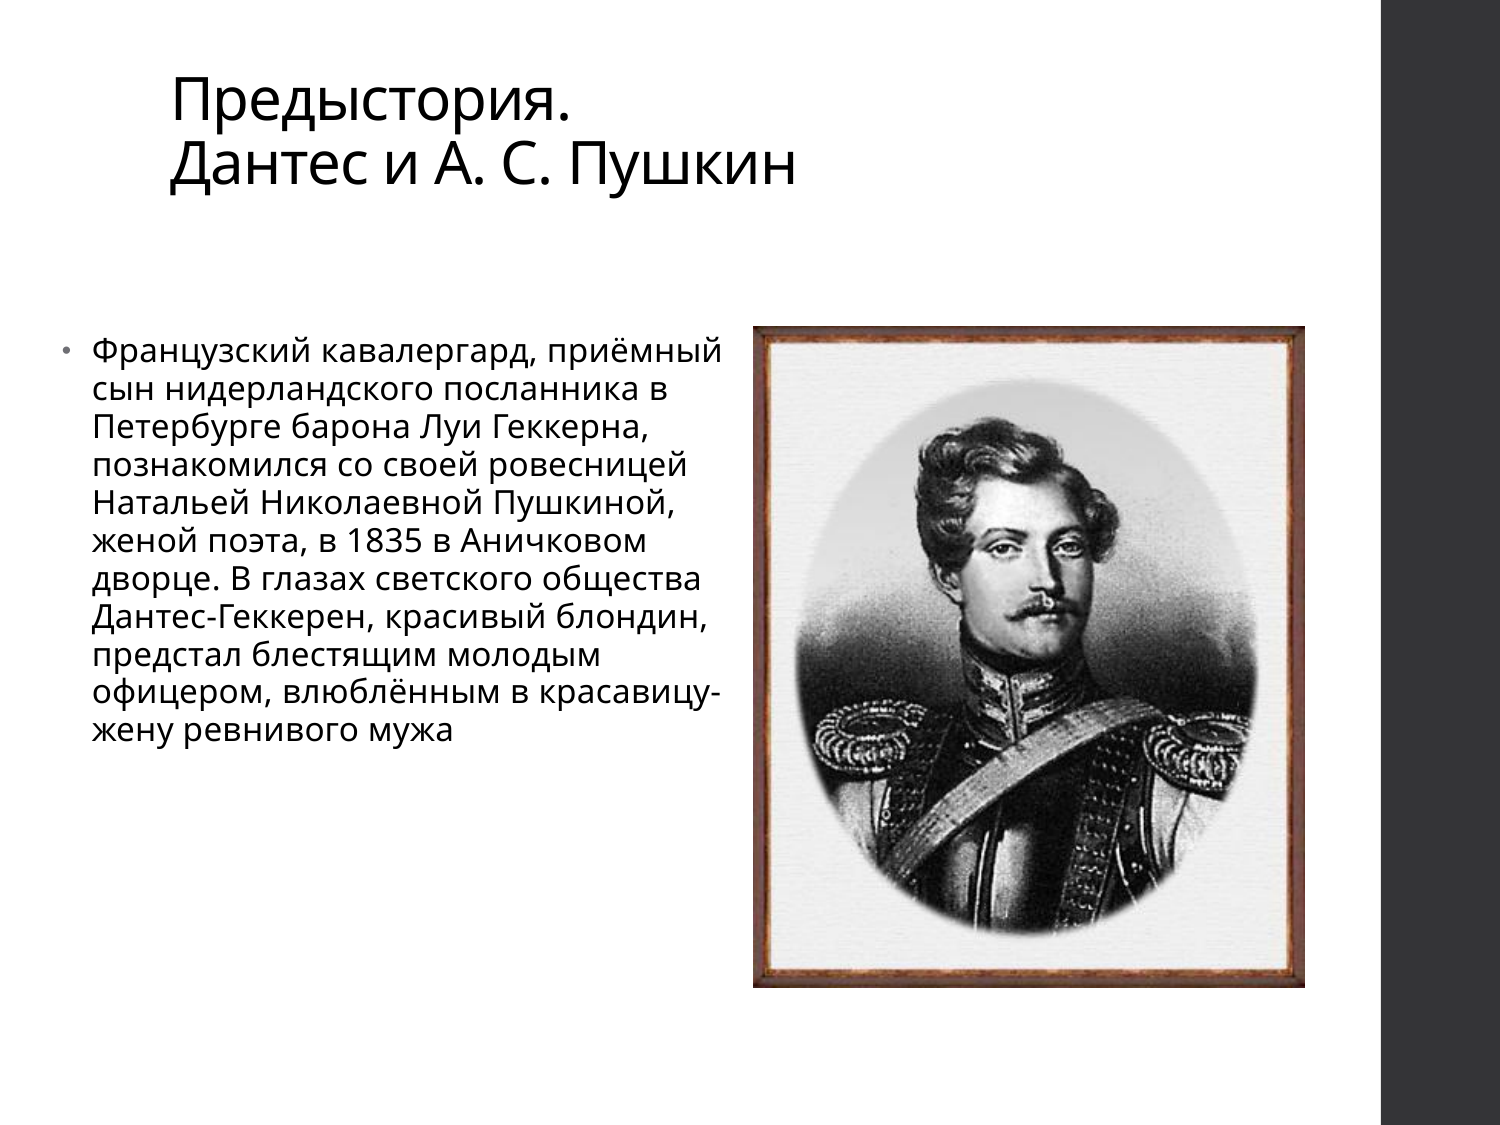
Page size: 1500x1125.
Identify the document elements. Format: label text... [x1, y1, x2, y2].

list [753, 325, 1306, 988]
title Предыстория. Дантес и А. С. Пушкин [155, 60, 1348, 278]
list Французский кавалергард, приёмный сын нидерландского посланника в Петербурге барона Луи Геккерна, познакомился со своей ровесницей Натальей Николаевной Пушкиной, женой поэта, в 1835 в Аничковом дворце. В глазах светского общества Дантес-Геккерен, красивый блондин, предстал блестящим молодым офицером, влюблённым в красавицу-жену ревнивого мужа [46, 324, 782, 1000]
